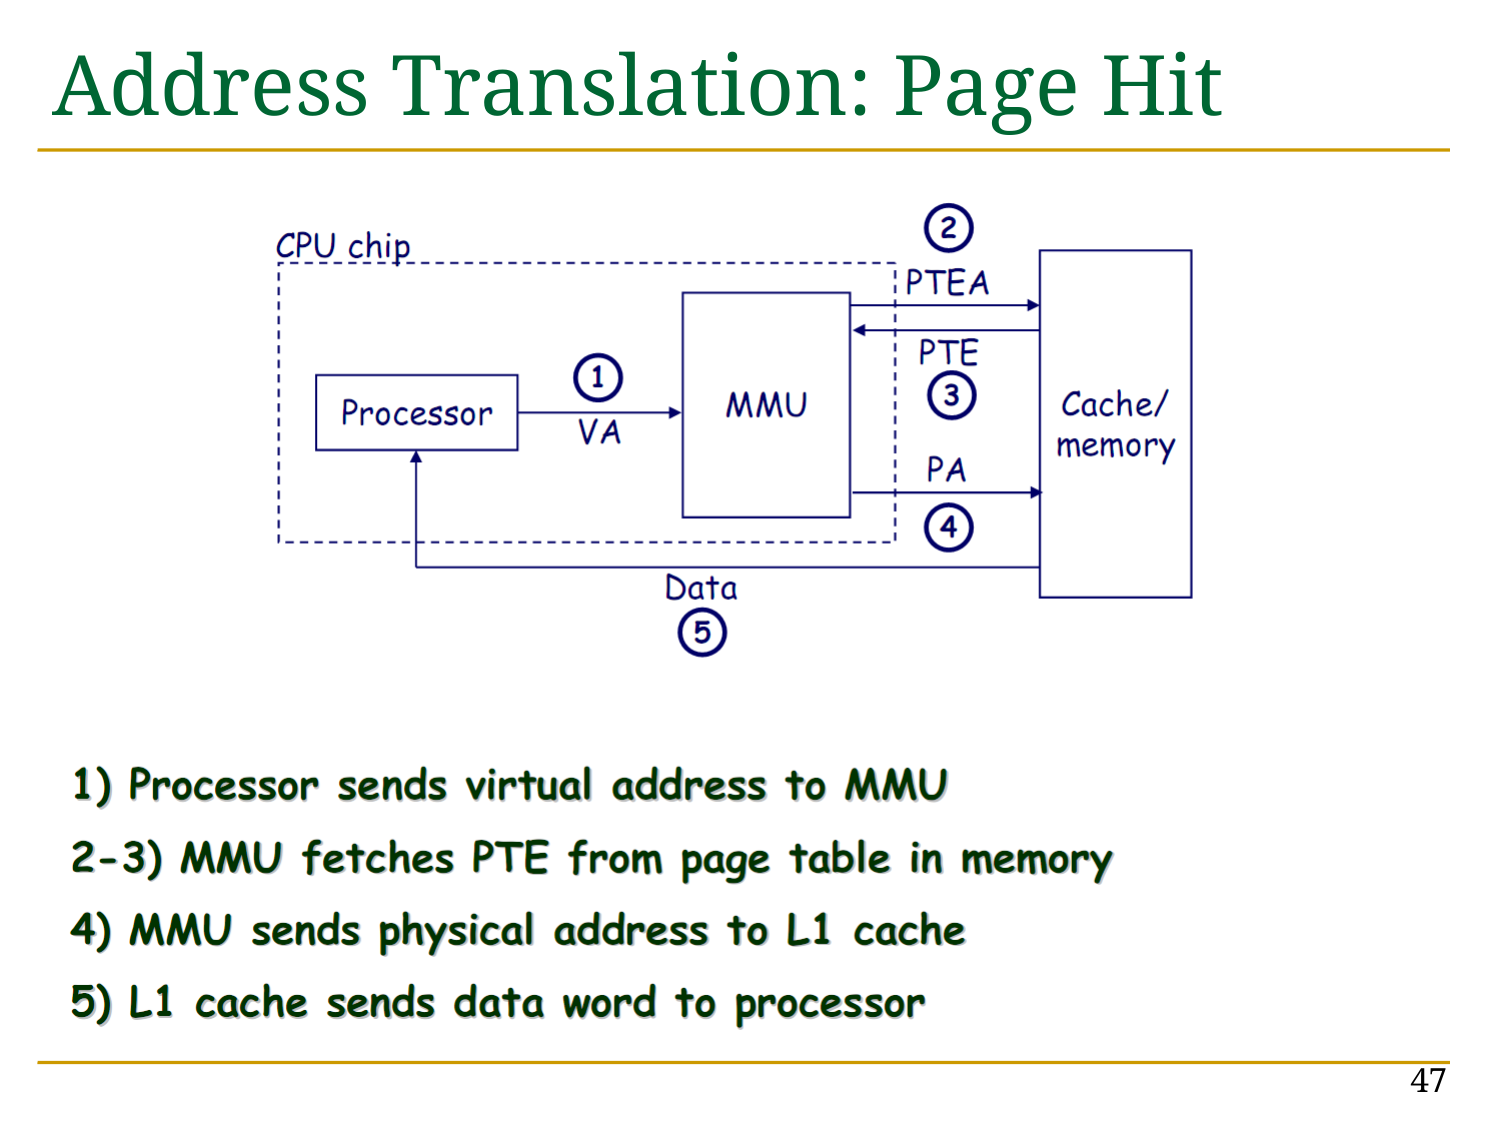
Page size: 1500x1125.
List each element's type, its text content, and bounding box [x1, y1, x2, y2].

picture [37, 172, 1468, 1042]
slide_number 47 [1112, 1049, 1463, 1113]
title Address Translation: Page Hit [37, 24, 1450, 172]
